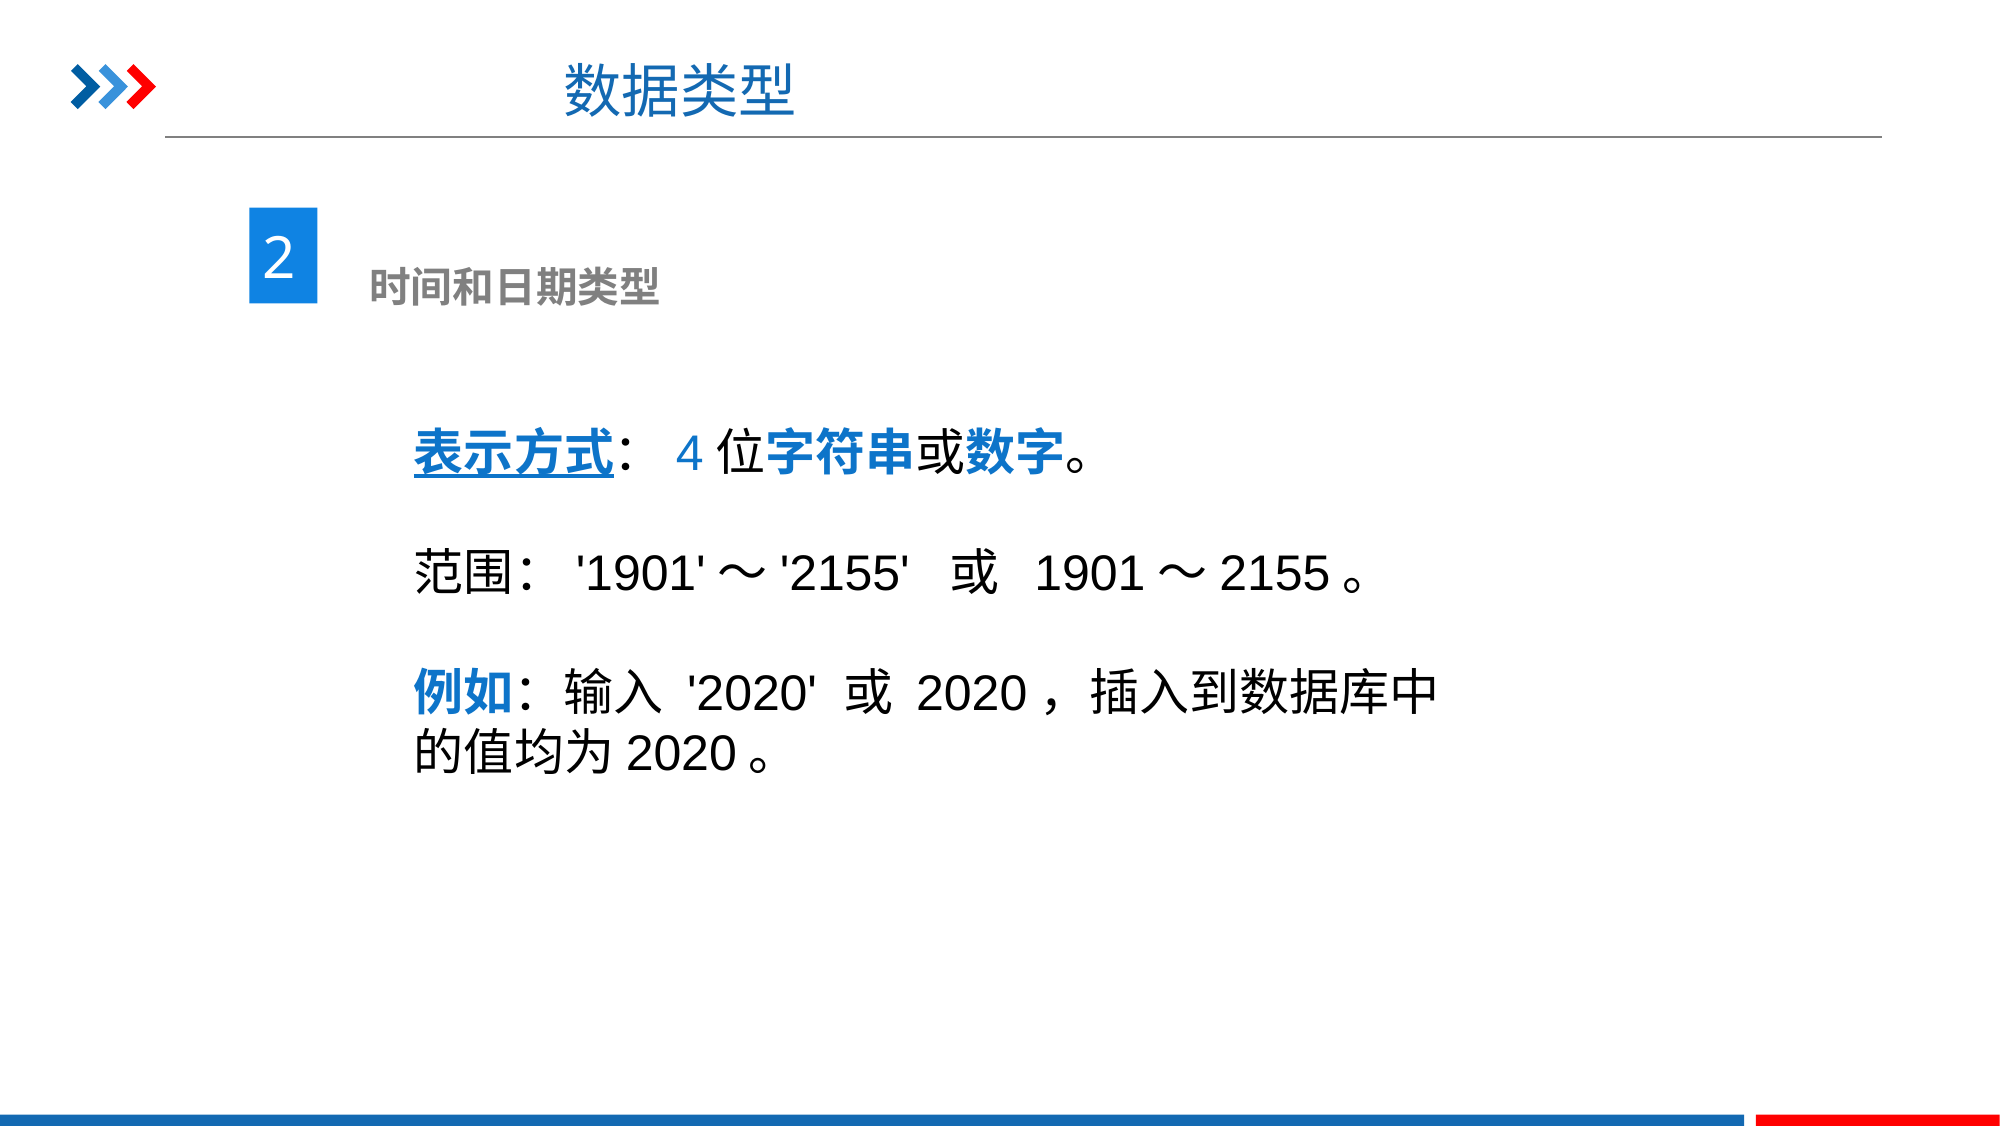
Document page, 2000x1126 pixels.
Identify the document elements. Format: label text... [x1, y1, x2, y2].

text_box 时间和日期类型 [319, 245, 1092, 380]
text_box 表示方式：4位字符串或数字。 范围：'1901'～'2155' 或 1901～2155。 例如：输入 '2020' 或 2020，插入到数据库中的值均为2020。 [399, 413, 1492, 789]
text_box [249, 207, 318, 304]
title 数据类型 [521, 25, 1296, 153]
